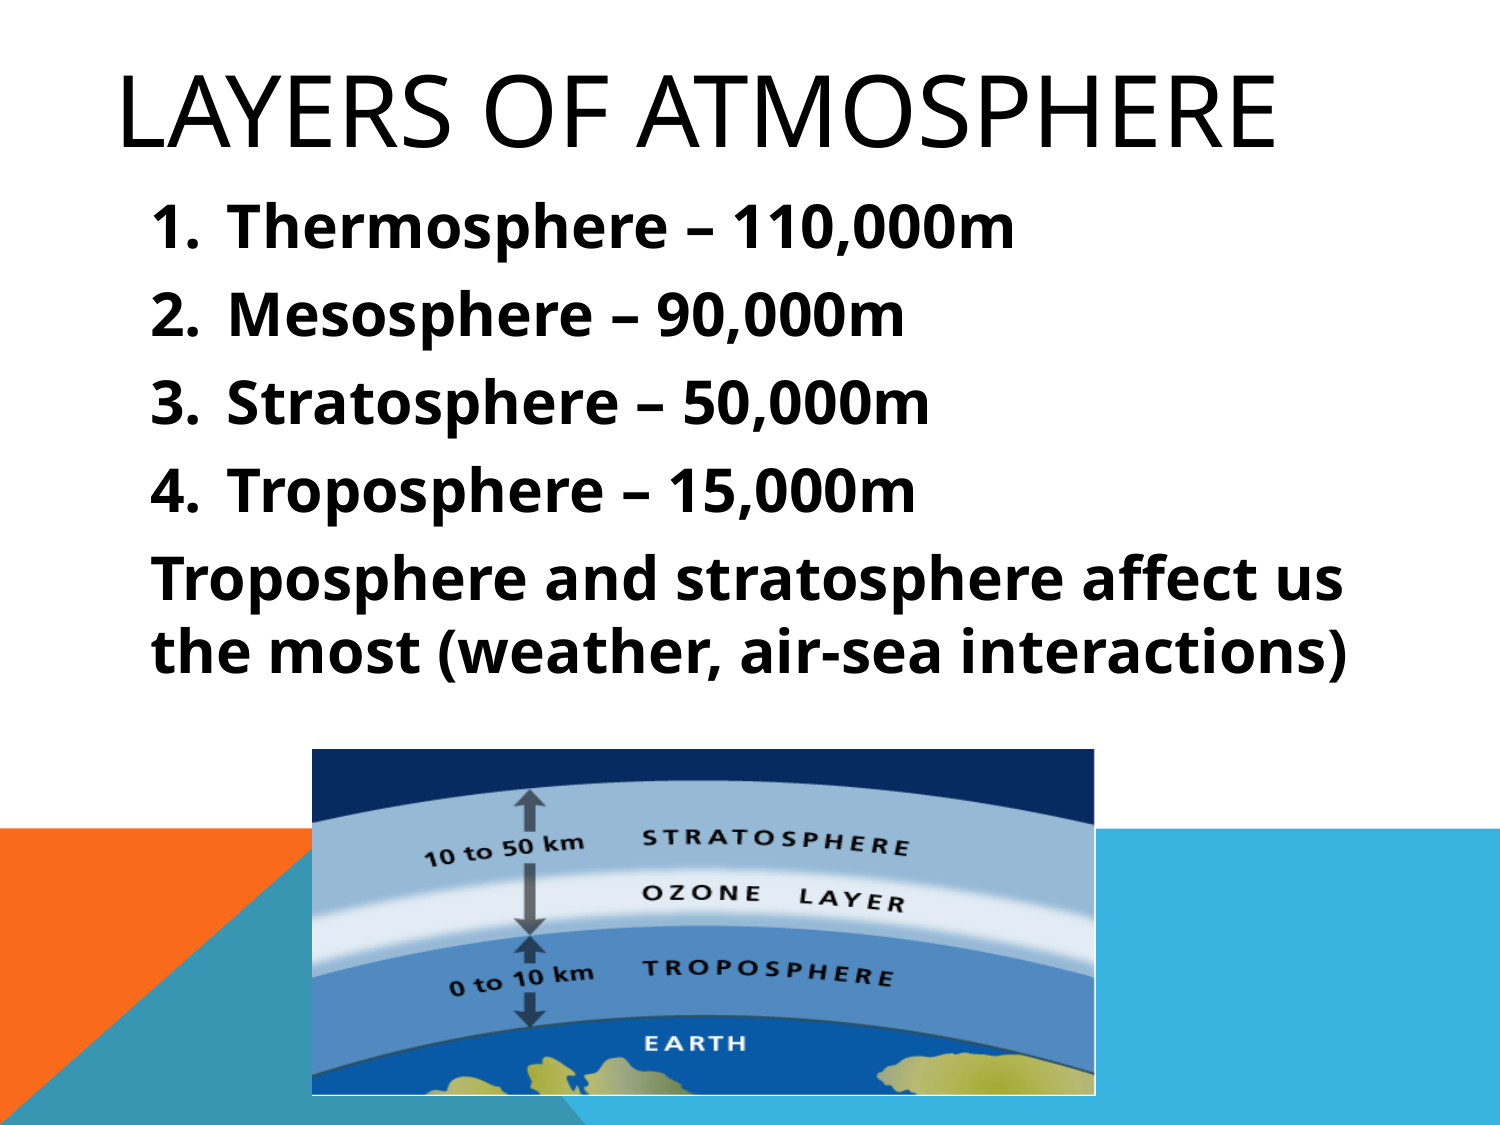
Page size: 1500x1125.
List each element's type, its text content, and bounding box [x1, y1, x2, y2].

picture [312, 749, 1096, 1096]
title Layers of atmosphere [99, 62, 1334, 153]
list Thermosphere – 110,000m Mesosphere – 90,000m Stratosphere – 50,000m Troposphere – 15,000m Troposphere and stratosphere affect us the most (weather, air-sea interactions) [135, 180, 1369, 768]
